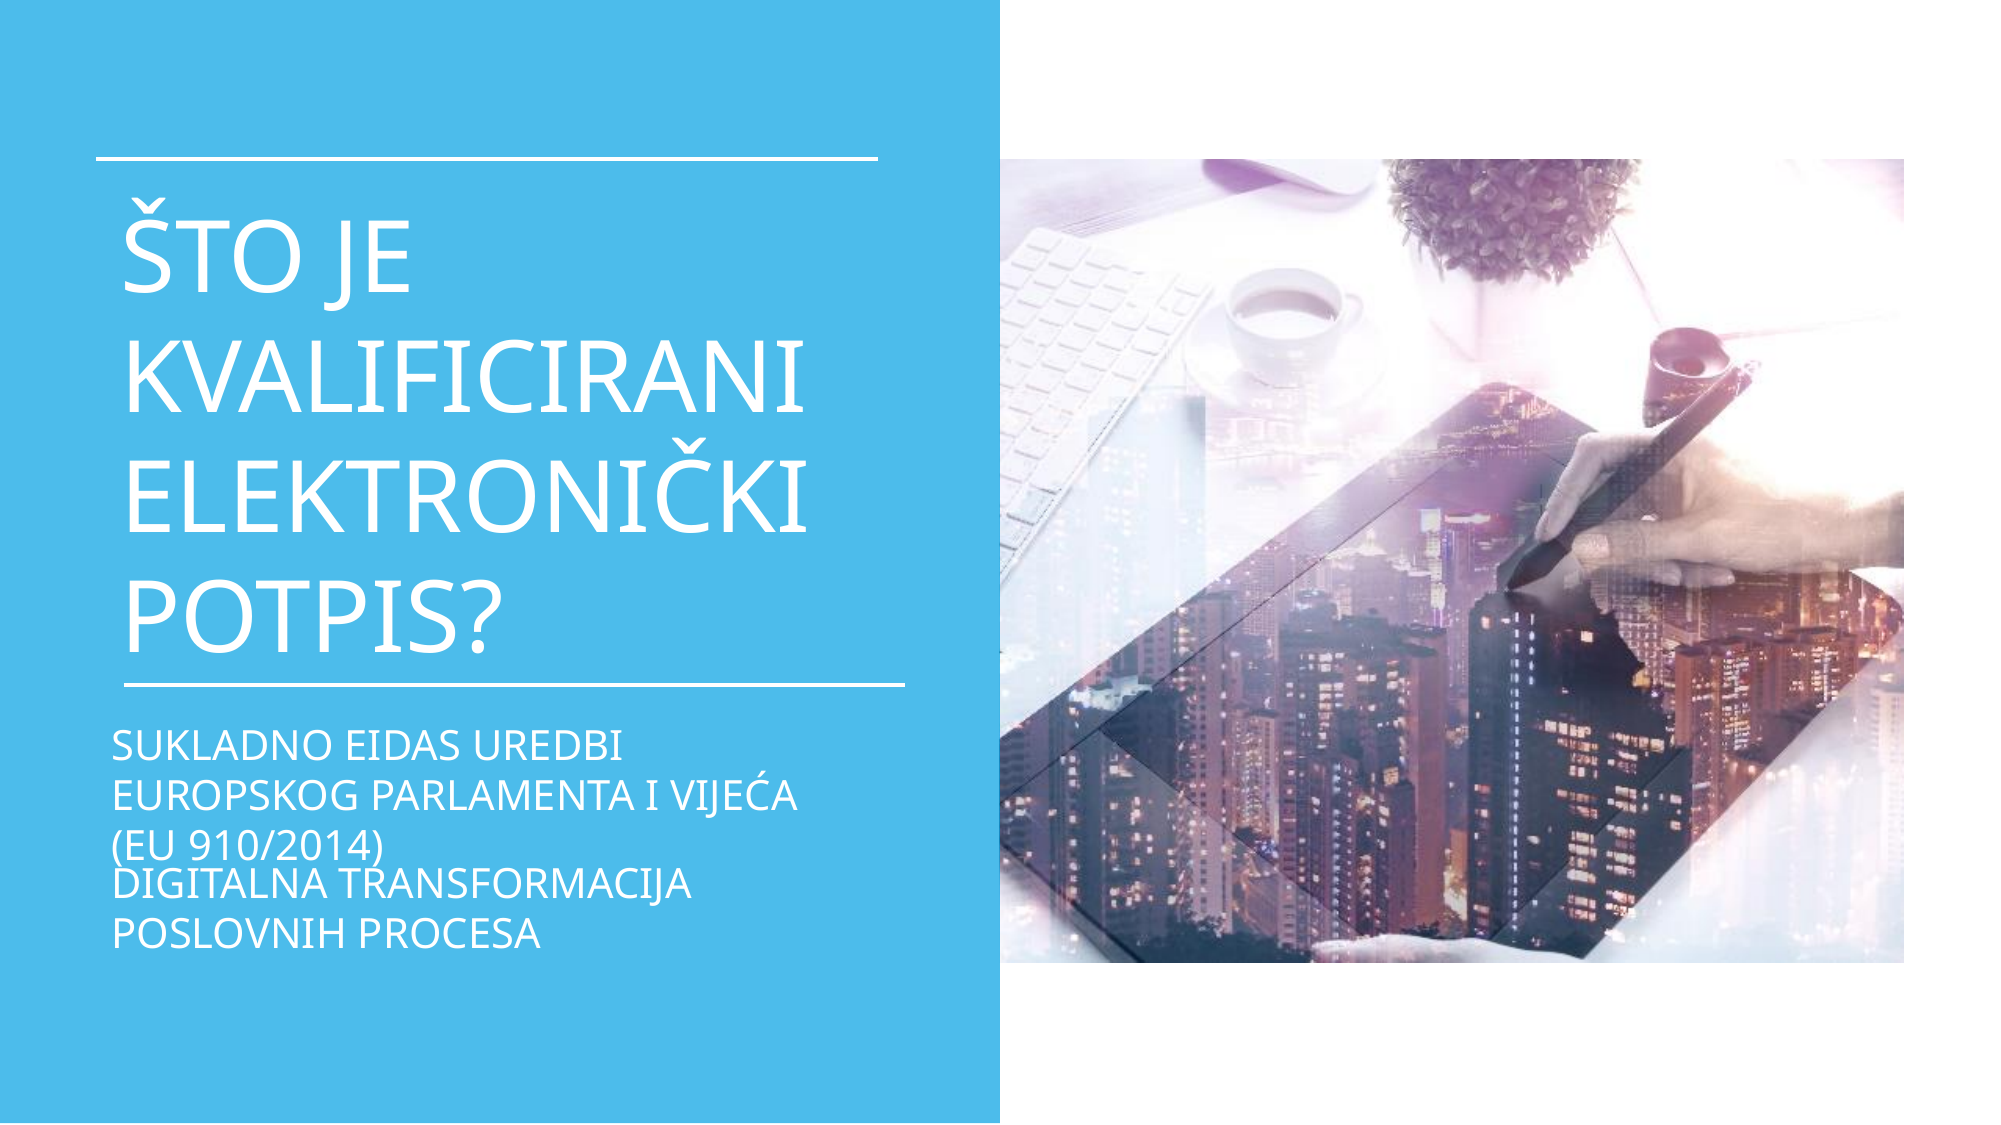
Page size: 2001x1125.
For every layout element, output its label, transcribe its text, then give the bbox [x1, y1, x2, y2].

picture [999, 159, 1904, 963]
text_box DIGITALNA TRANSFORMACIJA POSLOVNIH PROCESA [96, 849, 952, 965]
text_box [0, 0, 1001, 1124]
text_box ŠTO JE KVALIFICIRANI ELEKTRONIČKI POTPIS? [105, 185, 960, 680]
text_box SUKLADNO EIDAS UREDBI EUROPSKOG PARLAMENTA I VIJEĆA (EU 910/2014) [96, 711, 835, 849]
